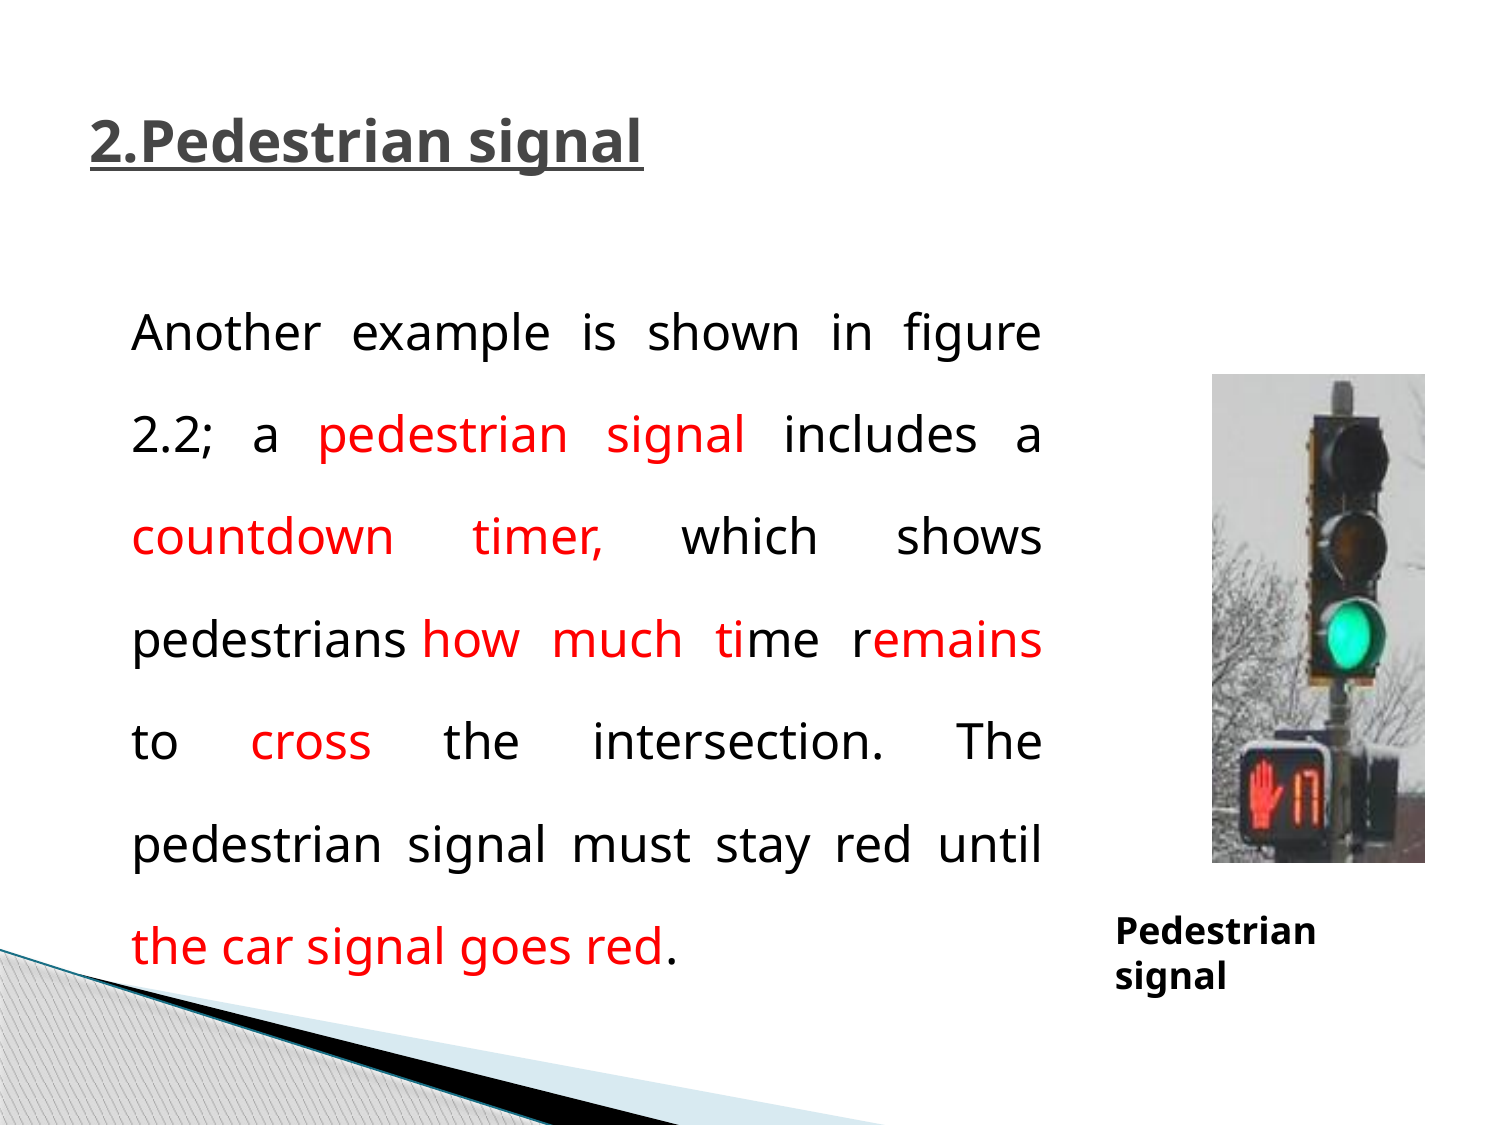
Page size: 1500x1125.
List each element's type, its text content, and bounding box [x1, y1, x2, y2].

text_box Pedestrian signal [1100, 899, 1450, 1005]
title 2.Pedestrian signal [75, 45, 1425, 233]
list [1212, 374, 1426, 863]
table_header Another example is shown in figure 2.2; a pedestrian signal includes a countdown timer, which shows pedestrians how much time remains to cross the intersection. The pedestrian signal must stay red until the car signal goes red. [113, 262, 1062, 1075]
